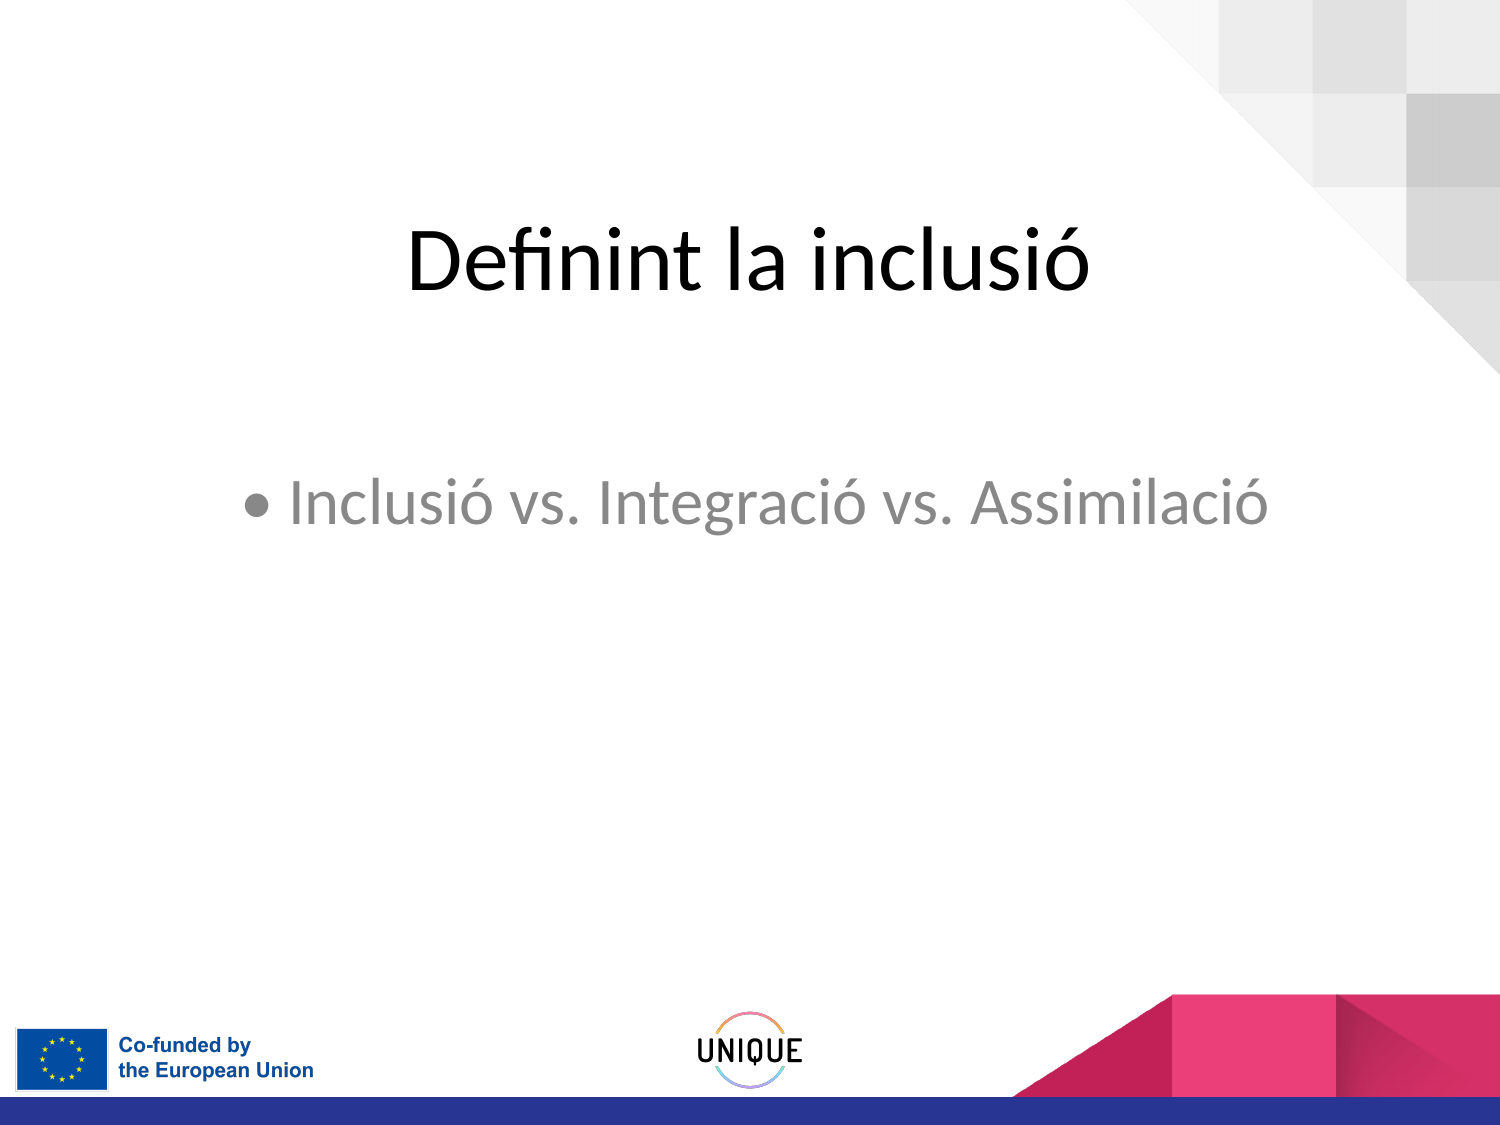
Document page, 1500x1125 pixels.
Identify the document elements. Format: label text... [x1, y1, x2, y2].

title Definint la inclusió [112, 132, 1388, 375]
picture [0, 993, 1500, 1125]
subtitle • Inclusió vs. Integració vs. Assimilació [225, 450, 1354, 738]
picture [1125, 0, 1500, 375]
